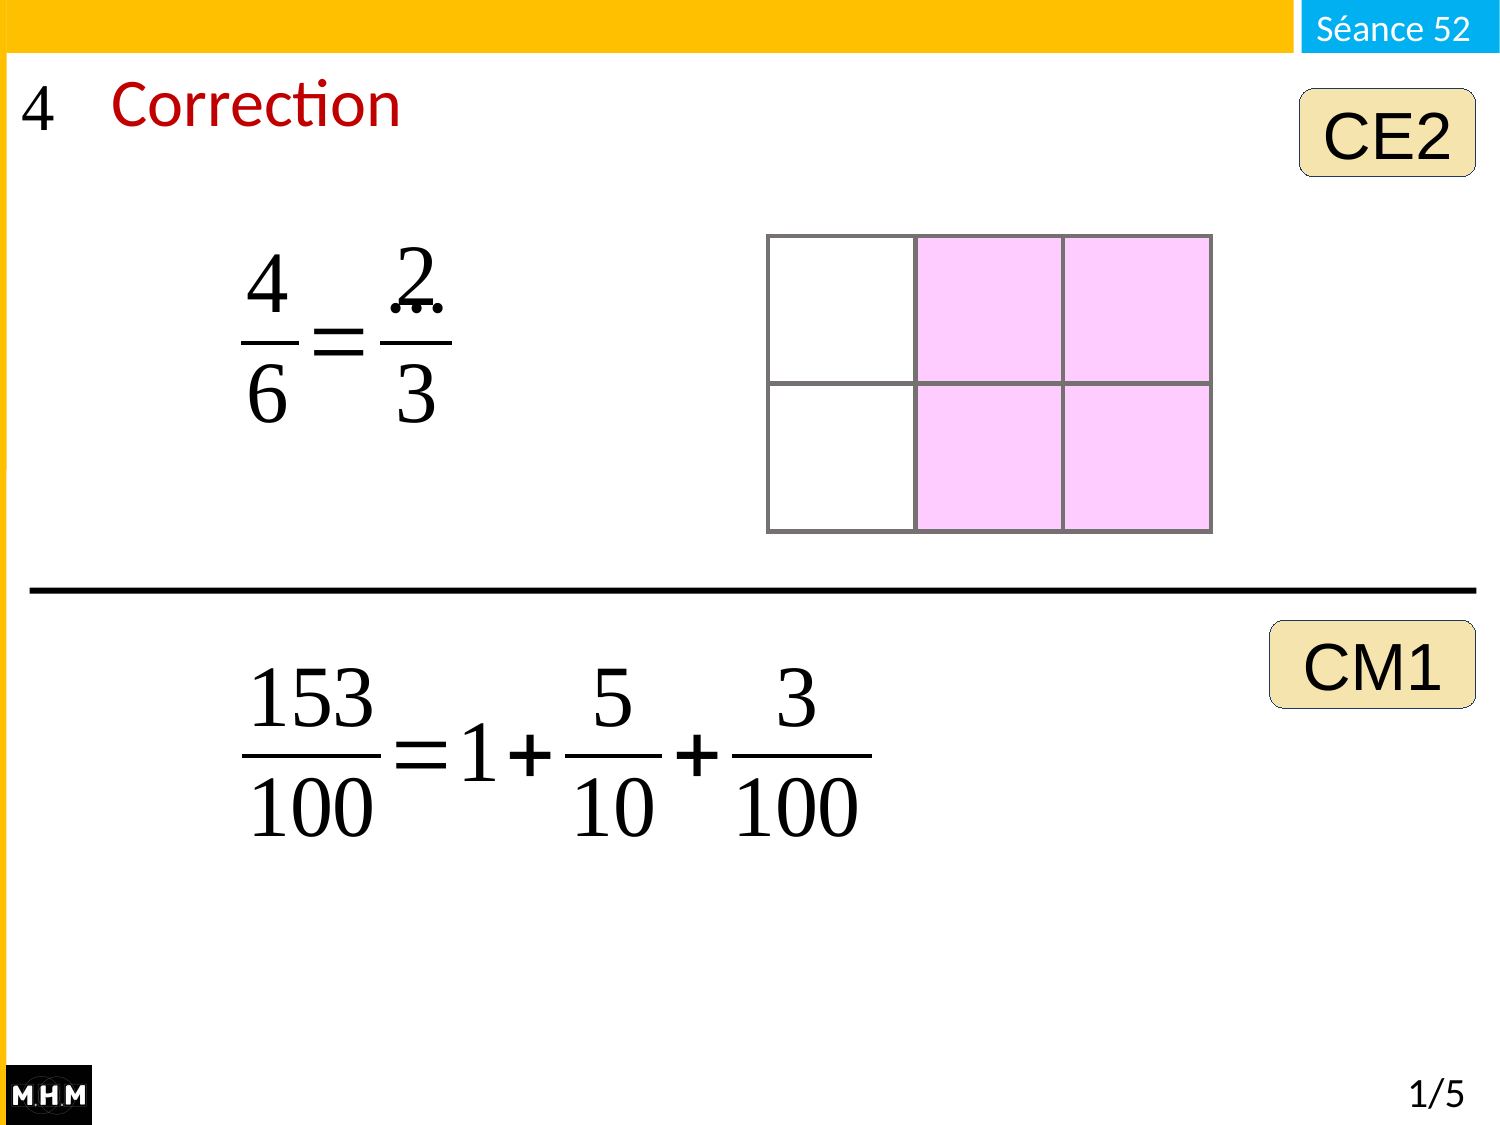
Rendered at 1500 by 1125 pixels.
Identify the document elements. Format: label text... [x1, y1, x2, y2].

text_box CE2 [1299, 88, 1476, 177]
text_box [767, 235, 1211, 532]
picture [6, 1065, 92, 1125]
list 1/5 [1373, 1064, 1500, 1125]
text_box Correction [96, 60, 478, 149]
text_box CM1 [1269, 620, 1476, 709]
